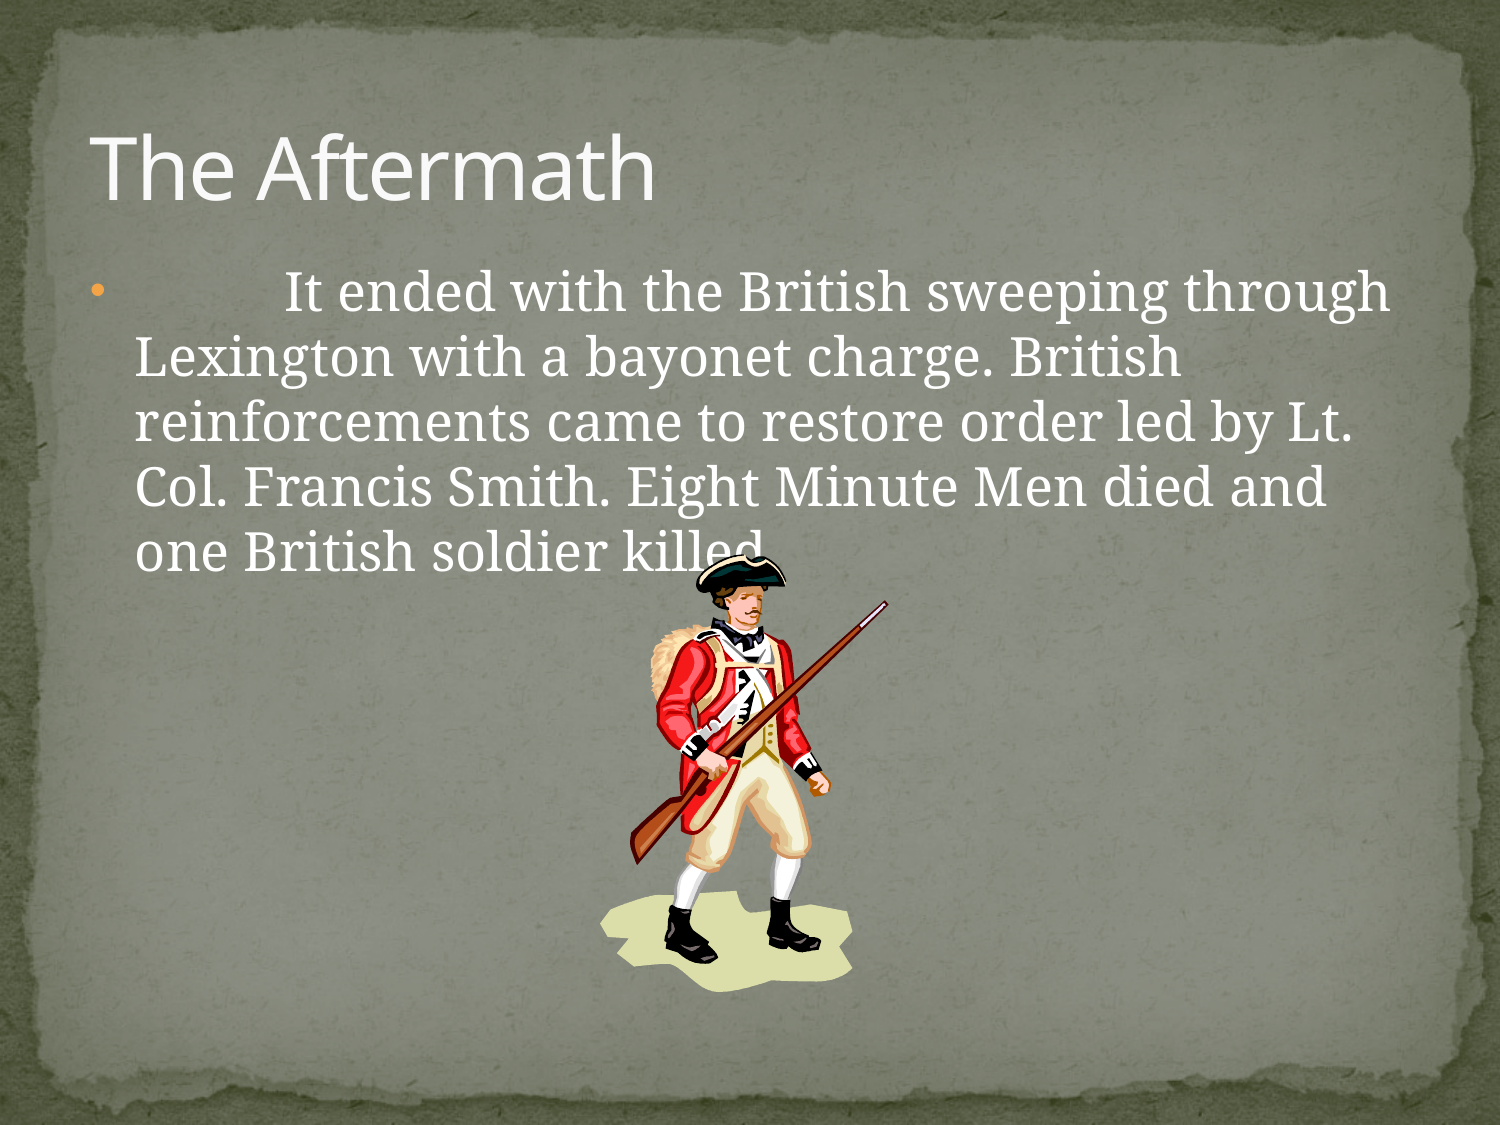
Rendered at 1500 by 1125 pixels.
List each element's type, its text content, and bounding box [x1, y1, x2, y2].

picture [602, 552, 892, 995]
title The Aftermath [74, 24, 1425, 225]
list It ended with the British sweeping through Lexington with a bayonet charge. British reinforcements came to restore order led by Lt. Col. Francis Smith. Eight Minute Men died and one British soldier killed. [75, 249, 1425, 1000]
